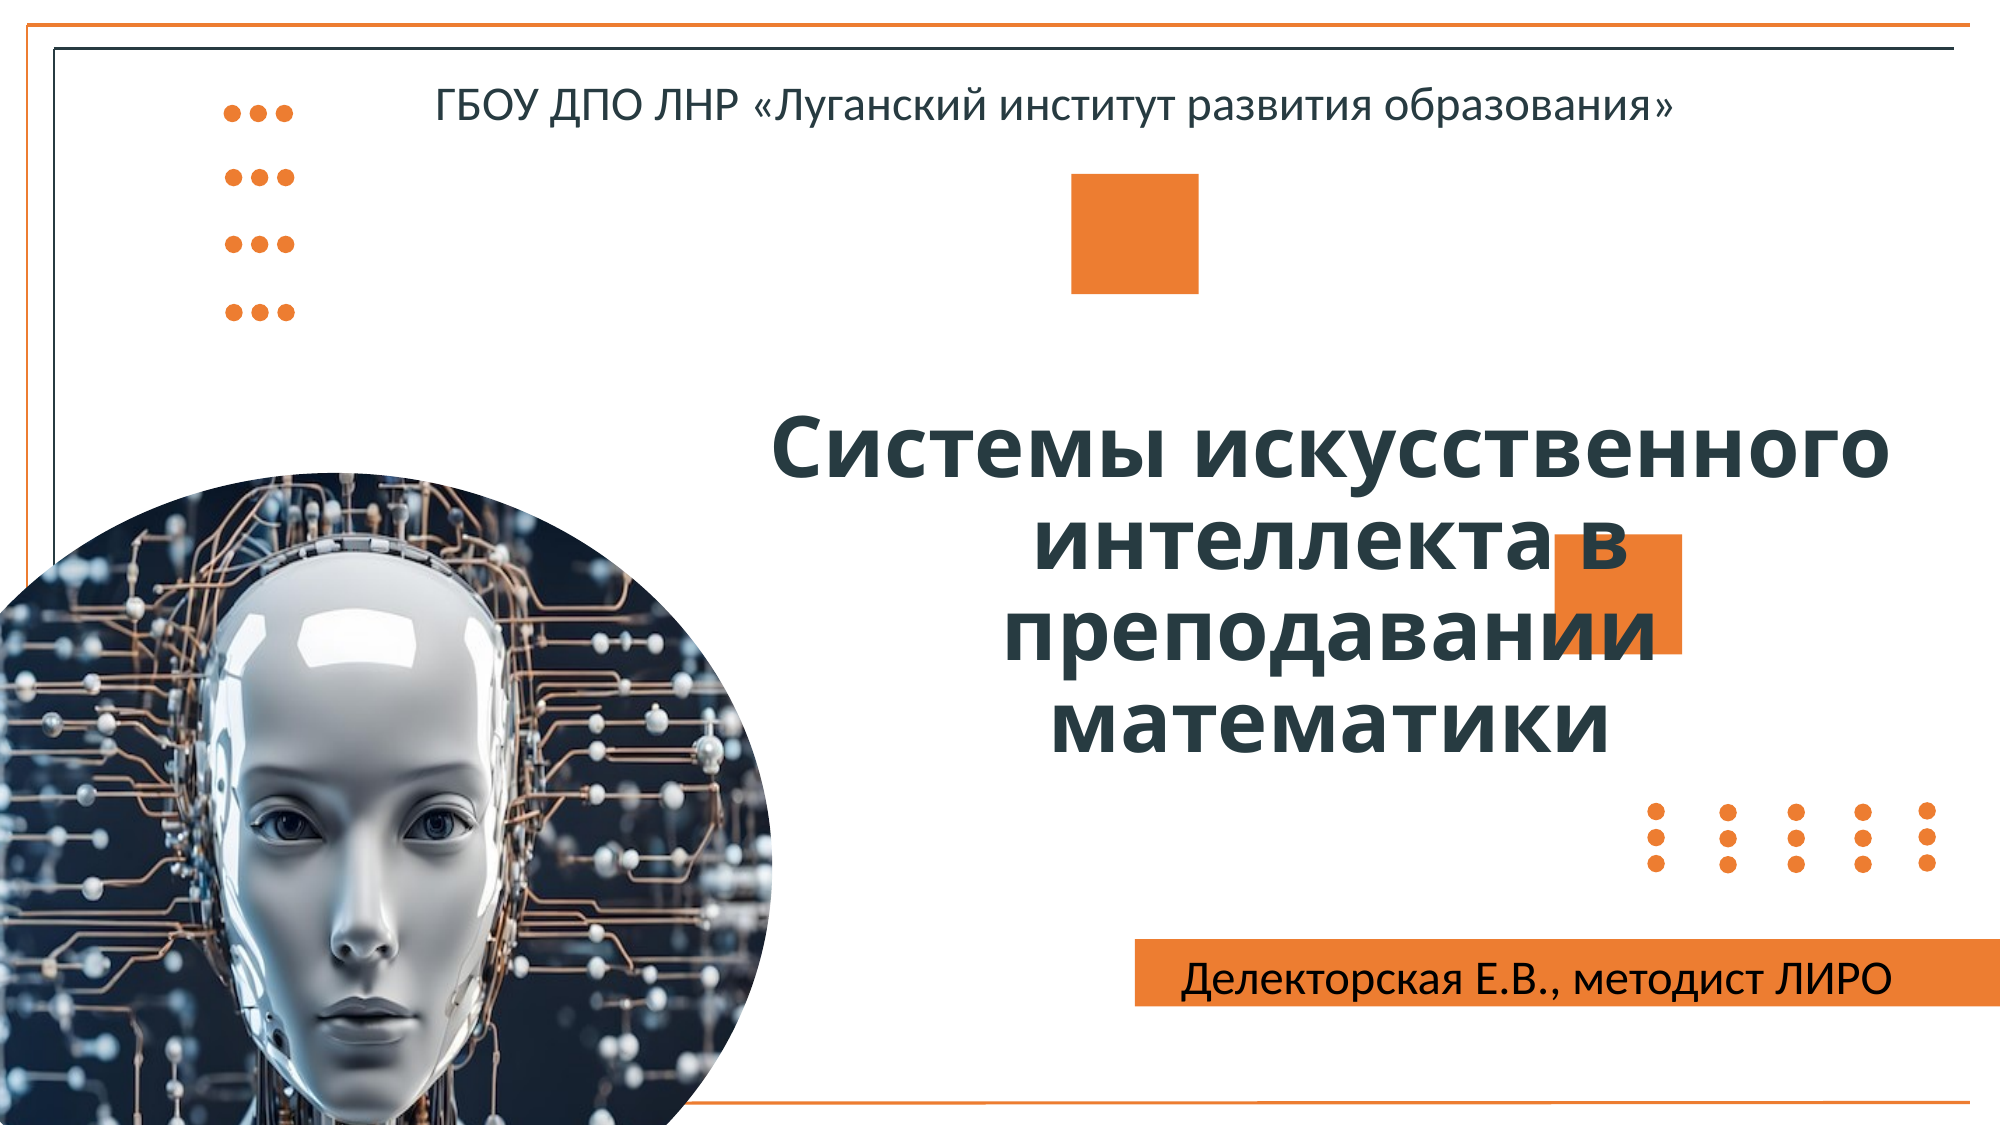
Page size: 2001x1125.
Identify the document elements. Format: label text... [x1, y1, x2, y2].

text_box [1786, 802, 1807, 823]
text_box ГБОУ ДПО ЛНР «Луганский институт развития образования» [232, 71, 1881, 139]
text_box [1718, 828, 1738, 849]
text_box [1646, 853, 1666, 874]
text_box [1853, 828, 1873, 849]
text_box [1853, 854, 1873, 875]
text_box [1786, 854, 1807, 875]
text_box [0, 471, 774, 1125]
text_box [1070, 173, 1200, 295]
text_box [1786, 828, 1807, 849]
text_box [1853, 802, 1873, 823]
text_box [1134, 938, 2000, 1008]
text_box [1917, 853, 1937, 873]
subtitle Делекторская Е.В., методист ЛИРО [743, 945, 1909, 1013]
text_box [1646, 827, 1666, 848]
text_box [1917, 827, 1937, 847]
text_box [1718, 854, 1738, 875]
text_box [1718, 802, 1738, 823]
title Системы искусственного интеллекта в преподавании математики [734, 386, 1928, 779]
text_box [223, 104, 295, 322]
text_box [1917, 801, 1937, 821]
text_box [1646, 801, 1666, 822]
